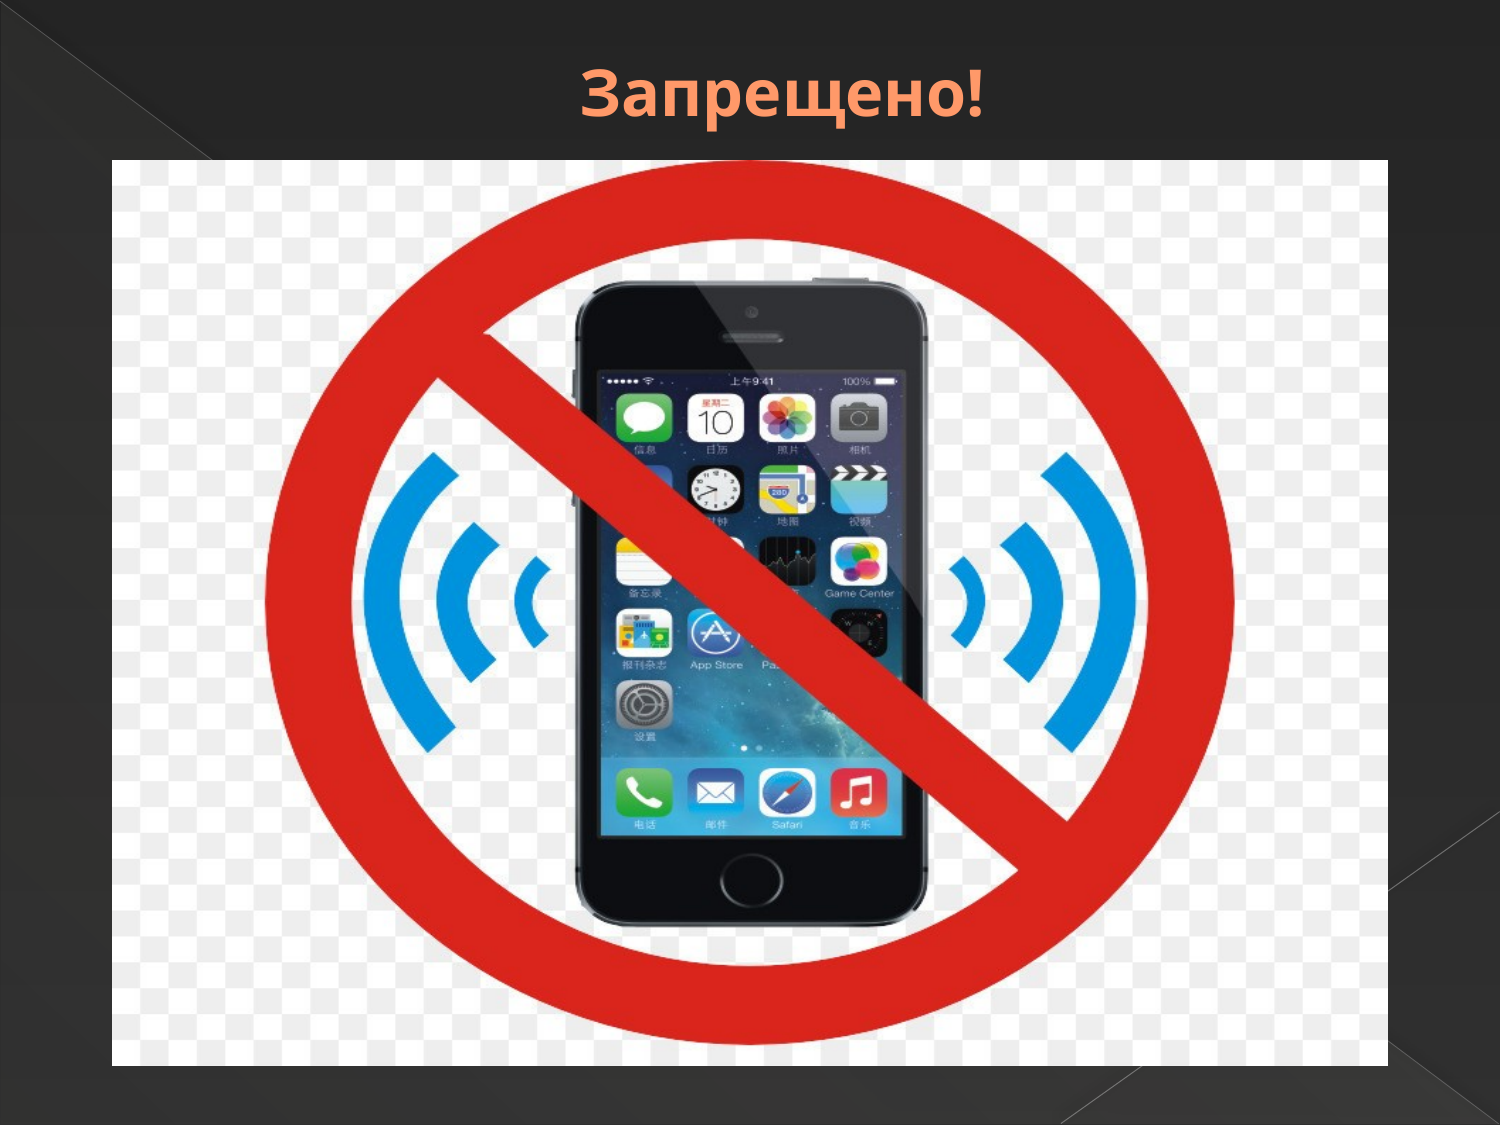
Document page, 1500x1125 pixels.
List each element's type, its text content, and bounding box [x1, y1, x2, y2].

picture [111, 160, 1389, 1067]
title Запрещено! [75, 43, 1425, 138]
